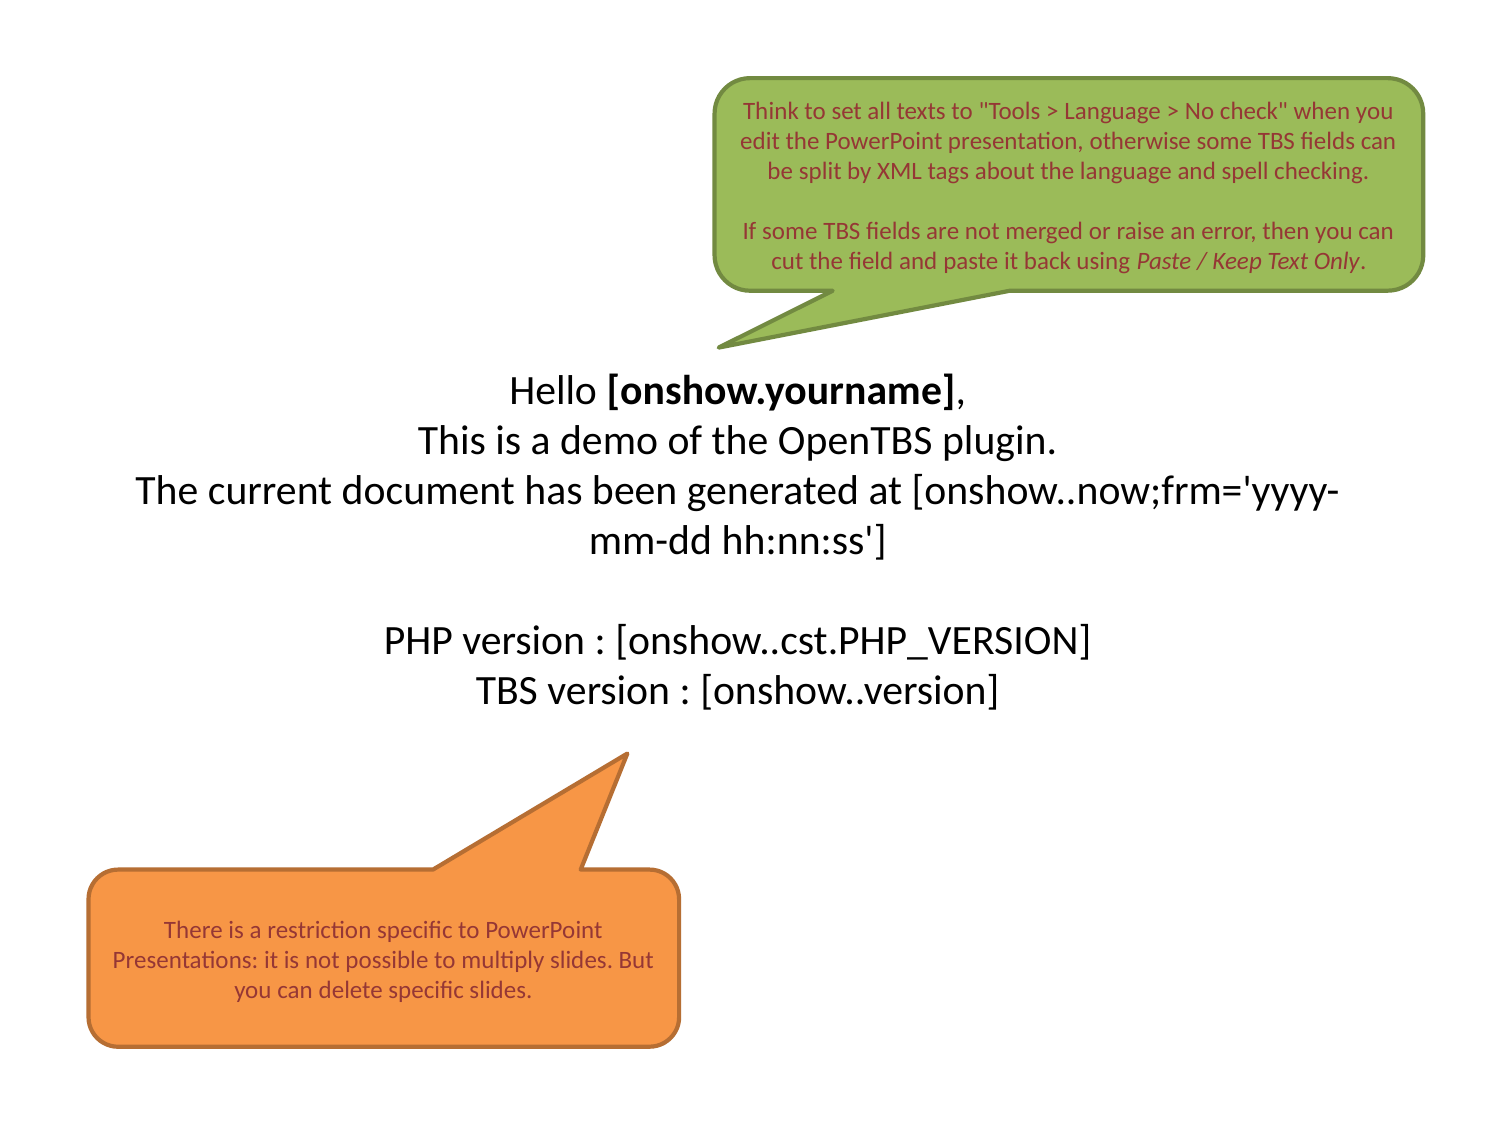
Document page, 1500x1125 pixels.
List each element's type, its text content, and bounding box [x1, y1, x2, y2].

text_box There is a restriction specific to PowerPoint Presentations: it is not possible to multiply slides. But you can delete specific slides. [86, 751, 682, 1049]
title Hello [onshow.yourname], This is a demo of the OpenTBS plugin. The current document has been generated at [onshow..now;frm='yyyy-mm-dd hh:nn:ss'] PHP version : [onshow..cst.PHP_VERSION] TBS version : [onshow..version] [100, 373, 1376, 753]
text_box Think to set all texts to "Tools > Language > No check" when you edit the PowerPoint presentation, otherwise some TBS fields can be split by XML tags about the language and spell checking. If some TBS fields are not merged or raise an error, then you can cut the field and paste it back using Paste / Keep Text Only. [712, 76, 1426, 350]
